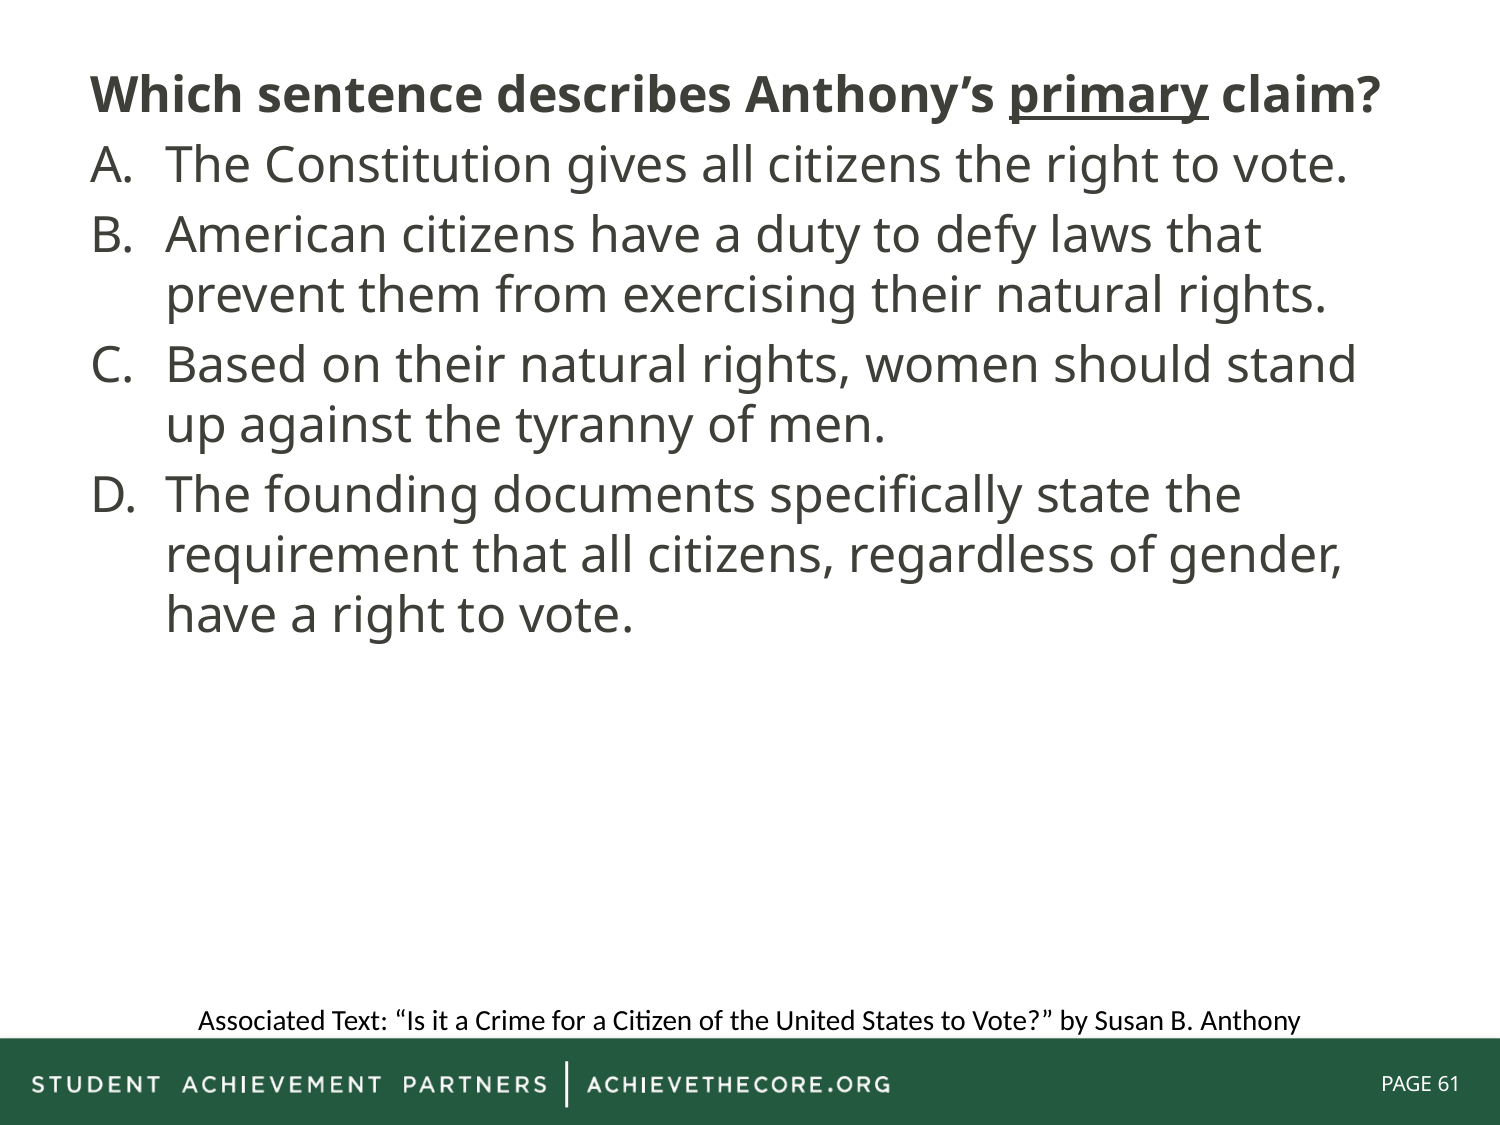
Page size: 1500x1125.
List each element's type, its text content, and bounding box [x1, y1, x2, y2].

list Which sentence describes Anthony’s primary claim? The Constitution gives all citizens the right to vote. American citizens have a duty to defy laws that prevent them from exercising their natural rights. Based on their natural rights, women should stand up against the tyranny of men. The founding documents specifically state the requirement that all citizens, regardless of gender, have a right to vote. [75, 55, 1425, 887]
text_box Associated Text: “Is it a Crime for a Citizen of the United States to Vote?” by Susan B. Anthony [74, 993, 1425, 1044]
